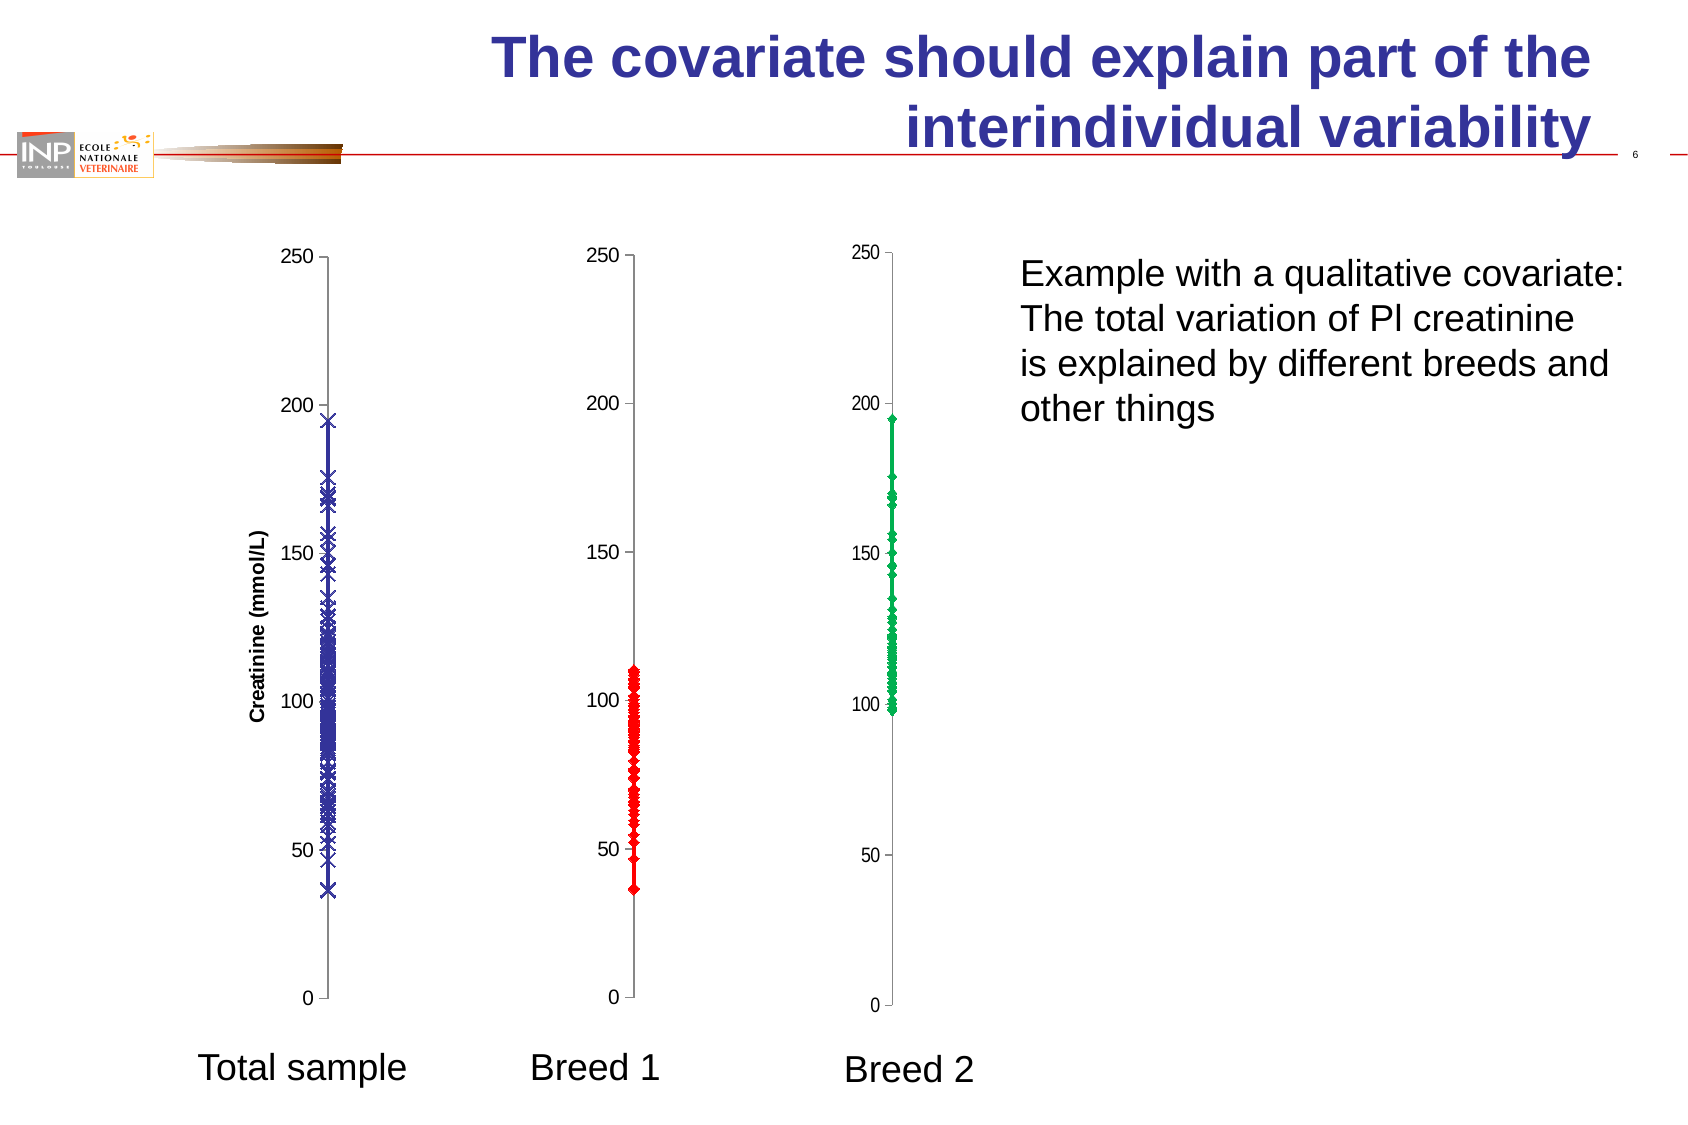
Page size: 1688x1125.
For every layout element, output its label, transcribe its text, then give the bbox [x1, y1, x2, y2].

text_box Total sample [182, 1035, 423, 1096]
title The covariate should explain part of the interindividual variability [80, 31, 1609, 147]
chart [577, 241, 766, 1030]
text_box Example with a qualitative covariate: The total variation of Pl creatinine is explained by different breeds and other things [1042, 241, 1669, 437]
chart [221, 193, 488, 1032]
chart [851, 237, 1040, 1037]
text_box Breed 1 [515, 1035, 676, 1096]
text_box Breed 2 [829, 1038, 990, 1098]
picture [17, 132, 154, 178]
